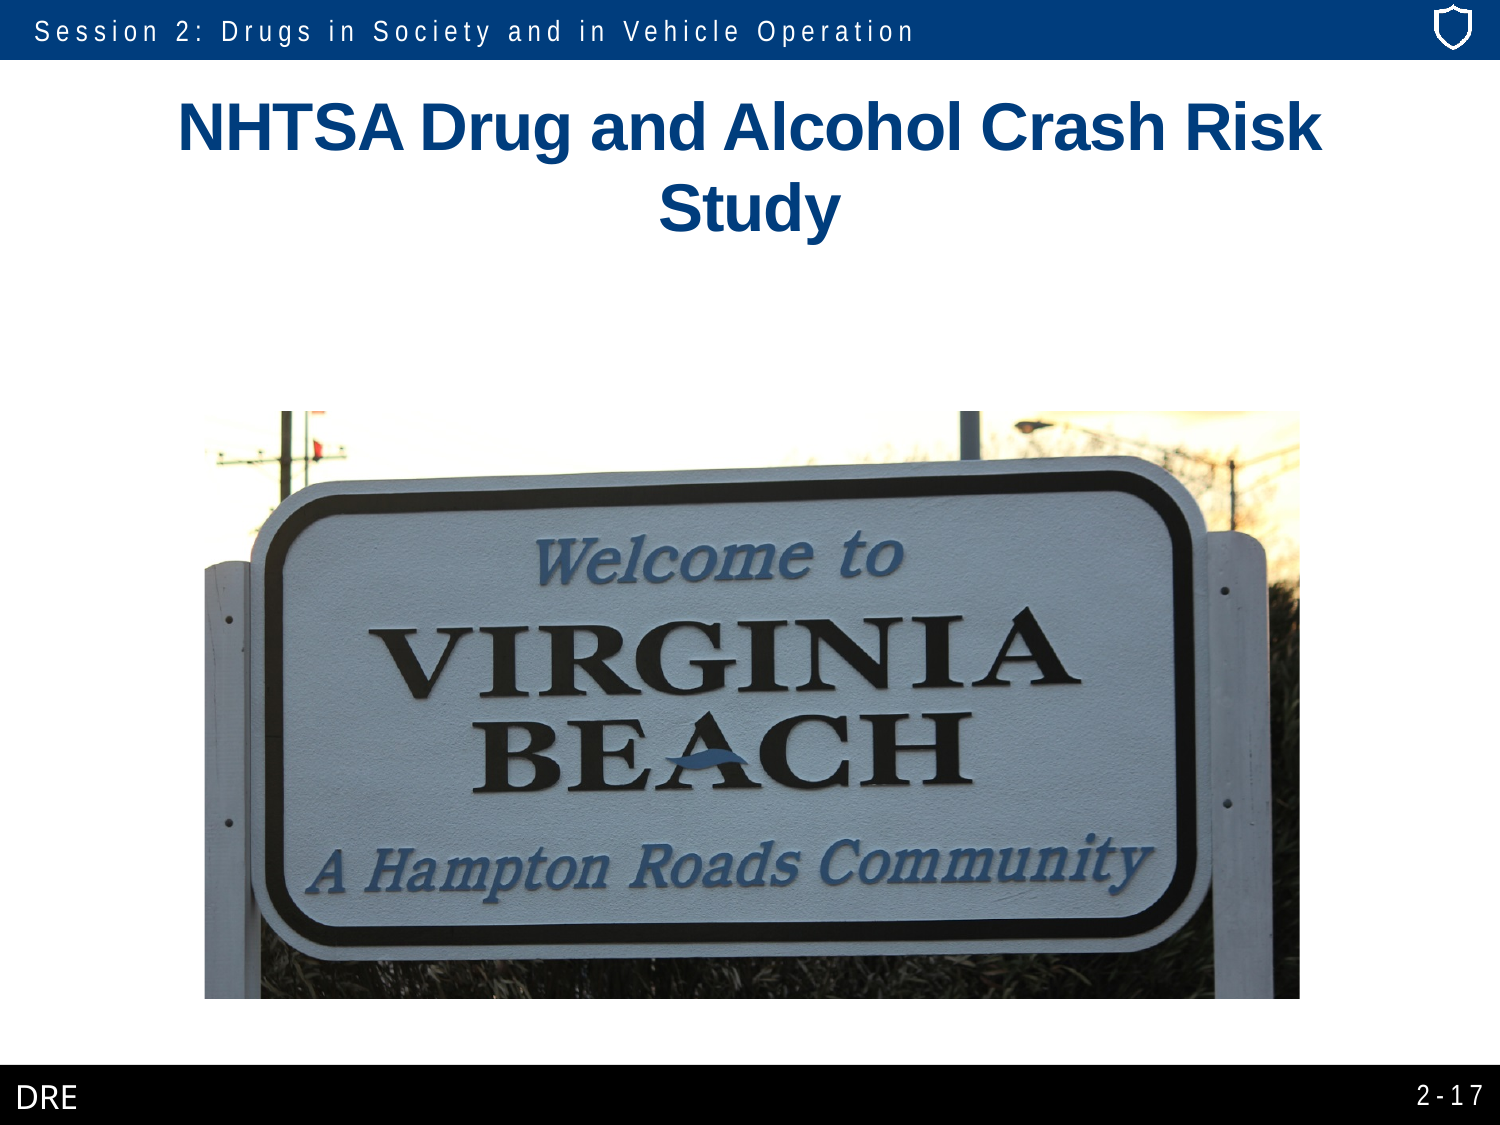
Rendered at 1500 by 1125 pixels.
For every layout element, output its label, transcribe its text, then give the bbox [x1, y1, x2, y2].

title NHTSA Drug and Alcohol Crash Risk Study [75, 75, 1425, 253]
picture [204, 410, 1301, 999]
slide_number 2-17 [1218, 1063, 1499, 1124]
picture [1434, 4, 1472, 50]
